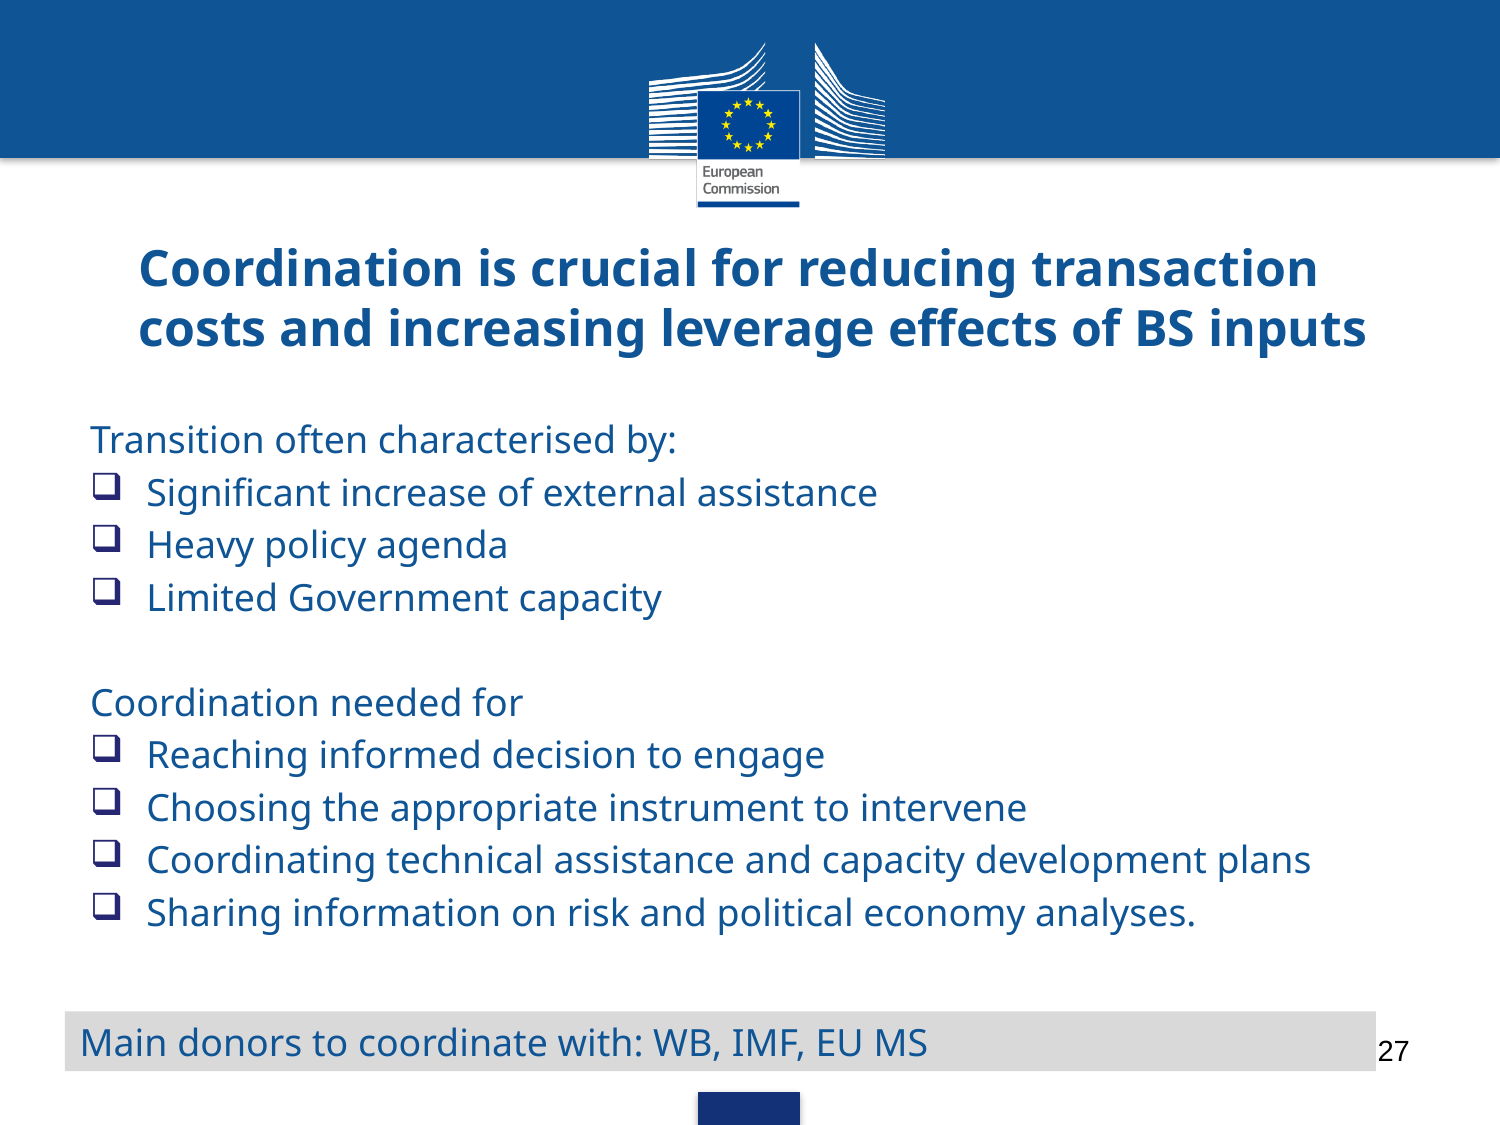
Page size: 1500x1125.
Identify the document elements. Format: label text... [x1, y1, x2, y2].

slide_number 27 [1074, 1024, 1426, 1103]
text_box Main donors to coordinate with: WB, IMF, EU MS [64, 1011, 1376, 1072]
title Coordination is crucial for reducing transaction costs and increasing leverage effects of BS inputs [64, 219, 1416, 374]
list Transition often characterised by: Significant increase of external assistance Heavy policy agenda Limited Government capacity Coordination needed for Reaching informed decision to engage Choosing the appropriate instrument to intervene Coordinating technical assistance and capacity development plans Sharing information on risk and political economy analyses. [74, 408, 1426, 988]
picture [649, 42, 885, 208]
